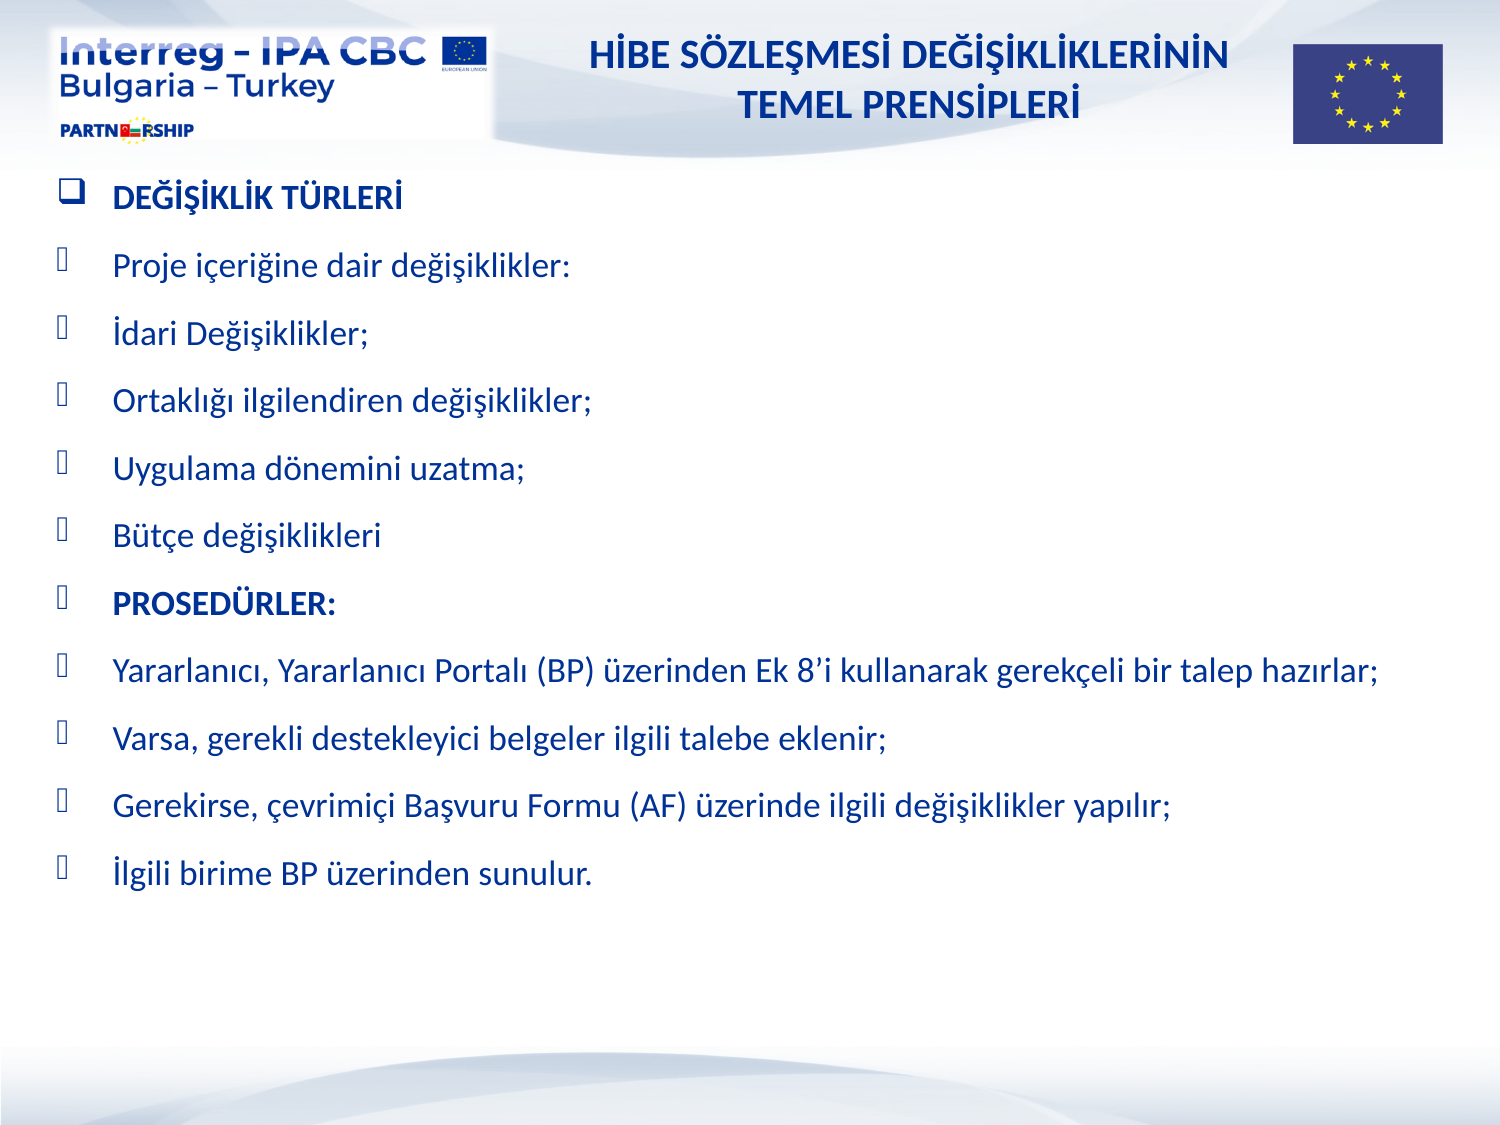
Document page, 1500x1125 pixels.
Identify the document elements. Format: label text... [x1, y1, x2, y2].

picture [0, 0, 1500, 170]
text_box DEĞİŞİKLİK TÜRLERİ Proje içeriğine dair değişiklikler: İdari Değişiklikler; Ortaklığı ilgilendiren değişiklikler; Uygulama dönemini uzatma; Bütçe değişiklikleri PROSEDÜRLER: Yararlanıcı, Yararlanıcı Portalı (BP) üzerinden Ek 8’i kullanarak gerekçeli bir talep hazırlar; Varsa, gerekli destekleyici belgeler ilgili talebe eklenir; Gerekirse, çevrimiçi Başvuru Formu (AF) üzerinde ilgili değişiklikler yapılır; İlgili birime BP üzerinden sunulur. [41, 178, 1442, 1045]
picture [0, 1046, 1500, 1125]
